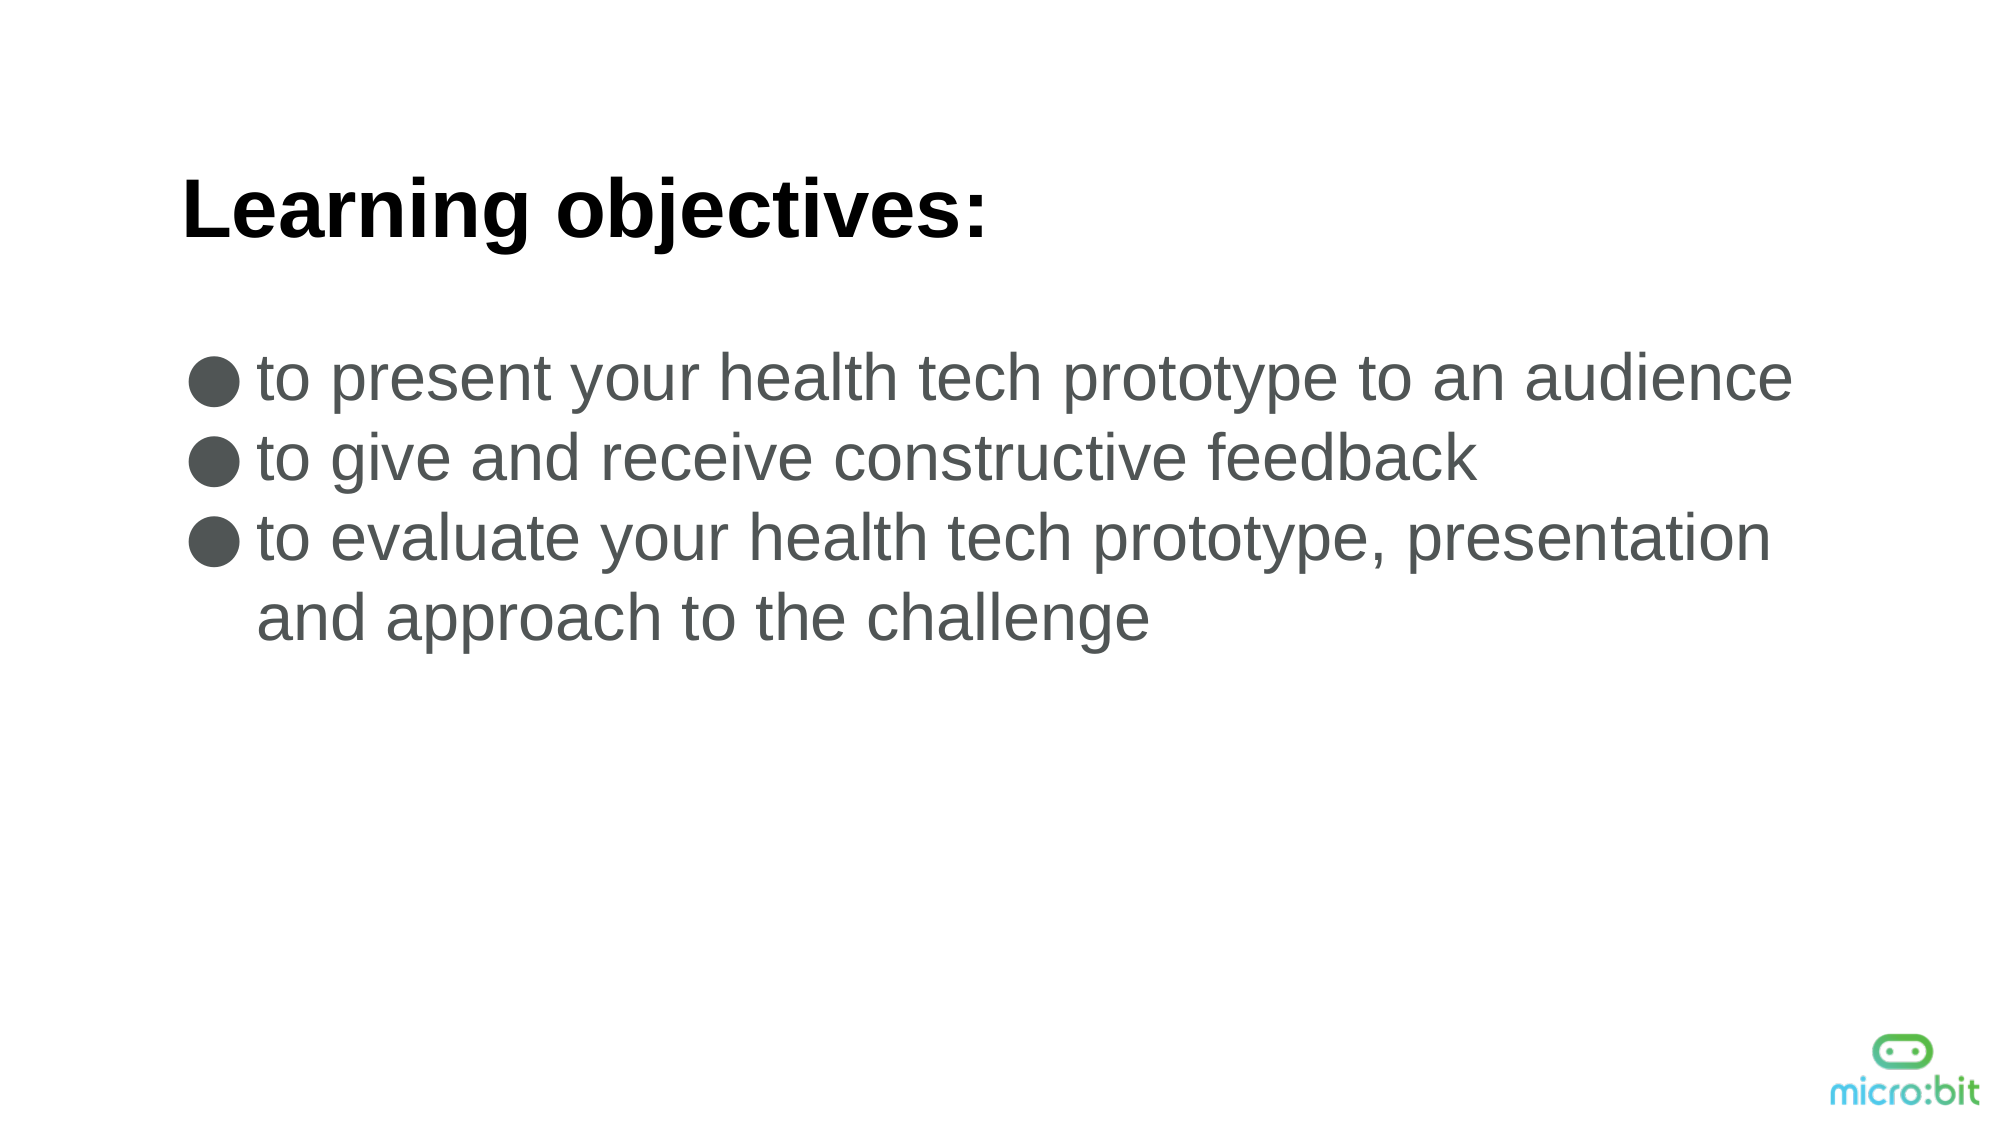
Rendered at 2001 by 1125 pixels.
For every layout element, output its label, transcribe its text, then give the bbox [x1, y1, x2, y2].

text_box Learning objectives: to present your health tech prototype to an audience to give and receive constructive feedback to evaluate your health tech prototype, presentation and approach to the challenge [166, 60, 1918, 884]
picture [1830, 1029, 1980, 1106]
